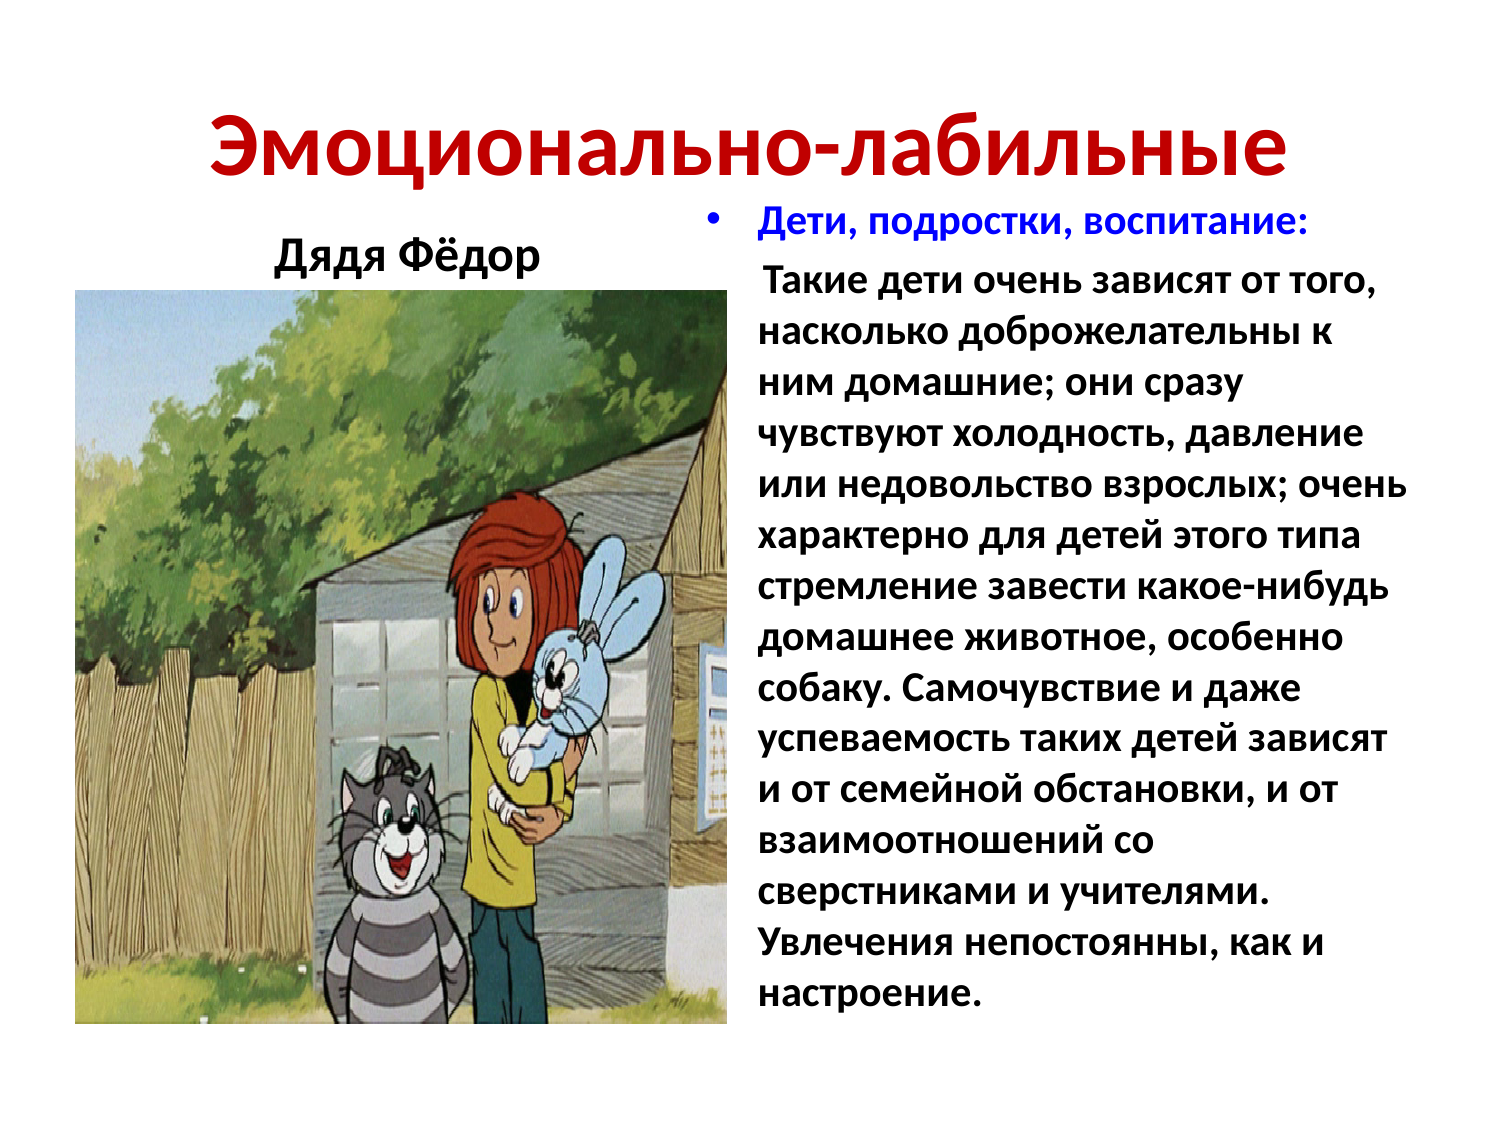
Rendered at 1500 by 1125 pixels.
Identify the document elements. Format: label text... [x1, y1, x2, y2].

list Дядя Фёдор [76, 184, 690, 289]
list Дети, подростки, воспитание: Такие дети очень зависят от того, насколько доброжелательны к ним домашние; они сразу чувствуют холодность, давление или недовольство взрослых; очень характерно для детей этого типа стремление завести какое-нибудь домашнее животное, особенно собаку. Самочувствие и даже успеваемость таких детей зависят и от семейной обстановки, и от взаимоотношений со сверстниками и учителями. Увлечения непостоянны, как и настроение. [690, 184, 1425, 1071]
title Эмоционально-лабильные [75, 45, 1425, 233]
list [74, 290, 727, 1024]
